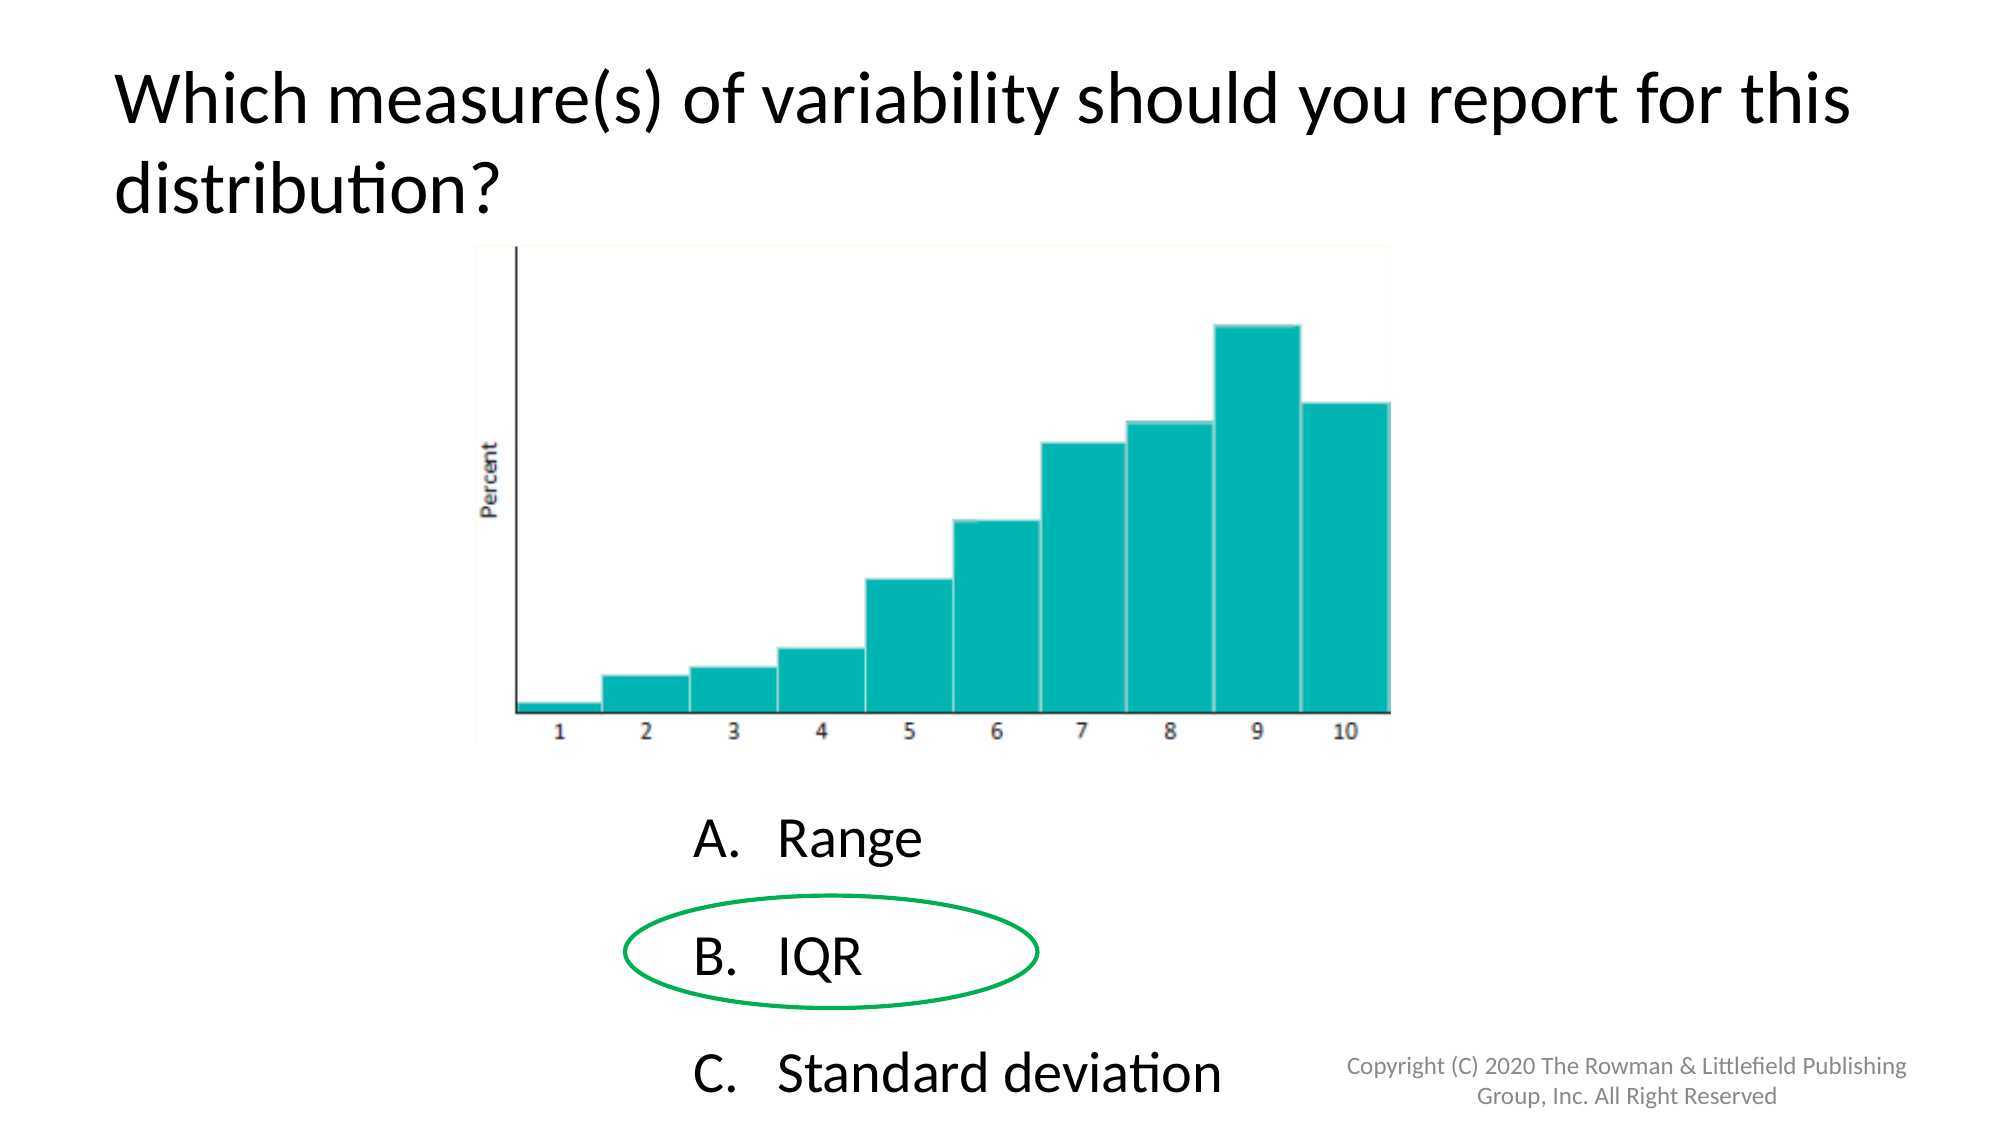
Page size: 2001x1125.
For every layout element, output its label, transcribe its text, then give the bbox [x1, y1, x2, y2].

picture [474, 245, 1392, 744]
title Which measure(s) of variability should you report for this distribution? [99, 45, 1900, 233]
list Range IQR Standard deviation [612, 782, 1338, 1096]
text_box [622, 893, 1040, 1011]
footer Copyright (C) 2020 The Rowman & Littlefield Publishing Group, Inc. All Right Reserved [1311, 1050, 1945, 1110]
